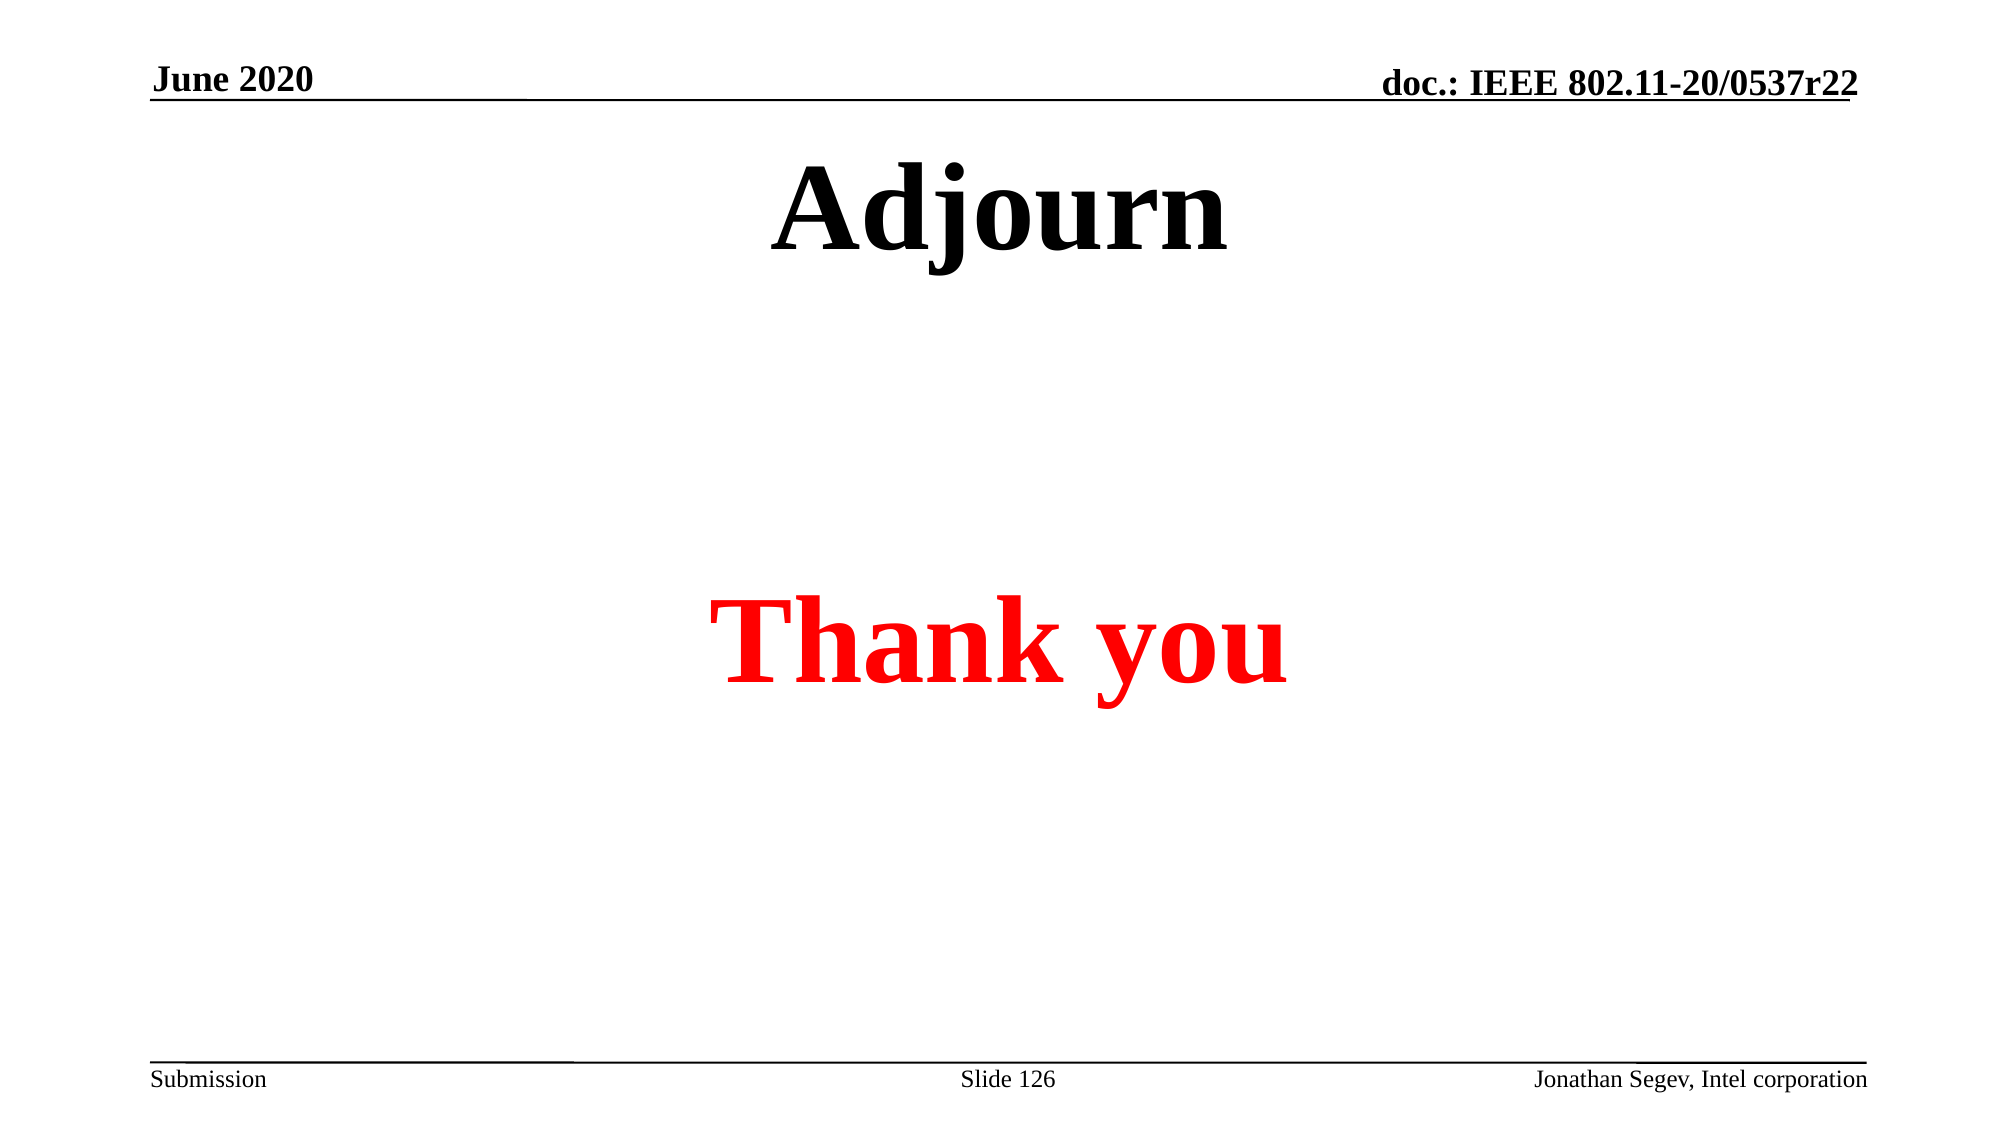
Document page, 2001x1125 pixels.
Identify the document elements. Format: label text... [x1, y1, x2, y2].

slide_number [152, 54, 563, 100]
list Thank you [149, 324, 1850, 1000]
footer Jonathan Segev, Intel corporation [1171, 1061, 1869, 1093]
title Adjourn [149, 112, 1850, 288]
slide_number Slide 126 [950, 1061, 1067, 1123]
